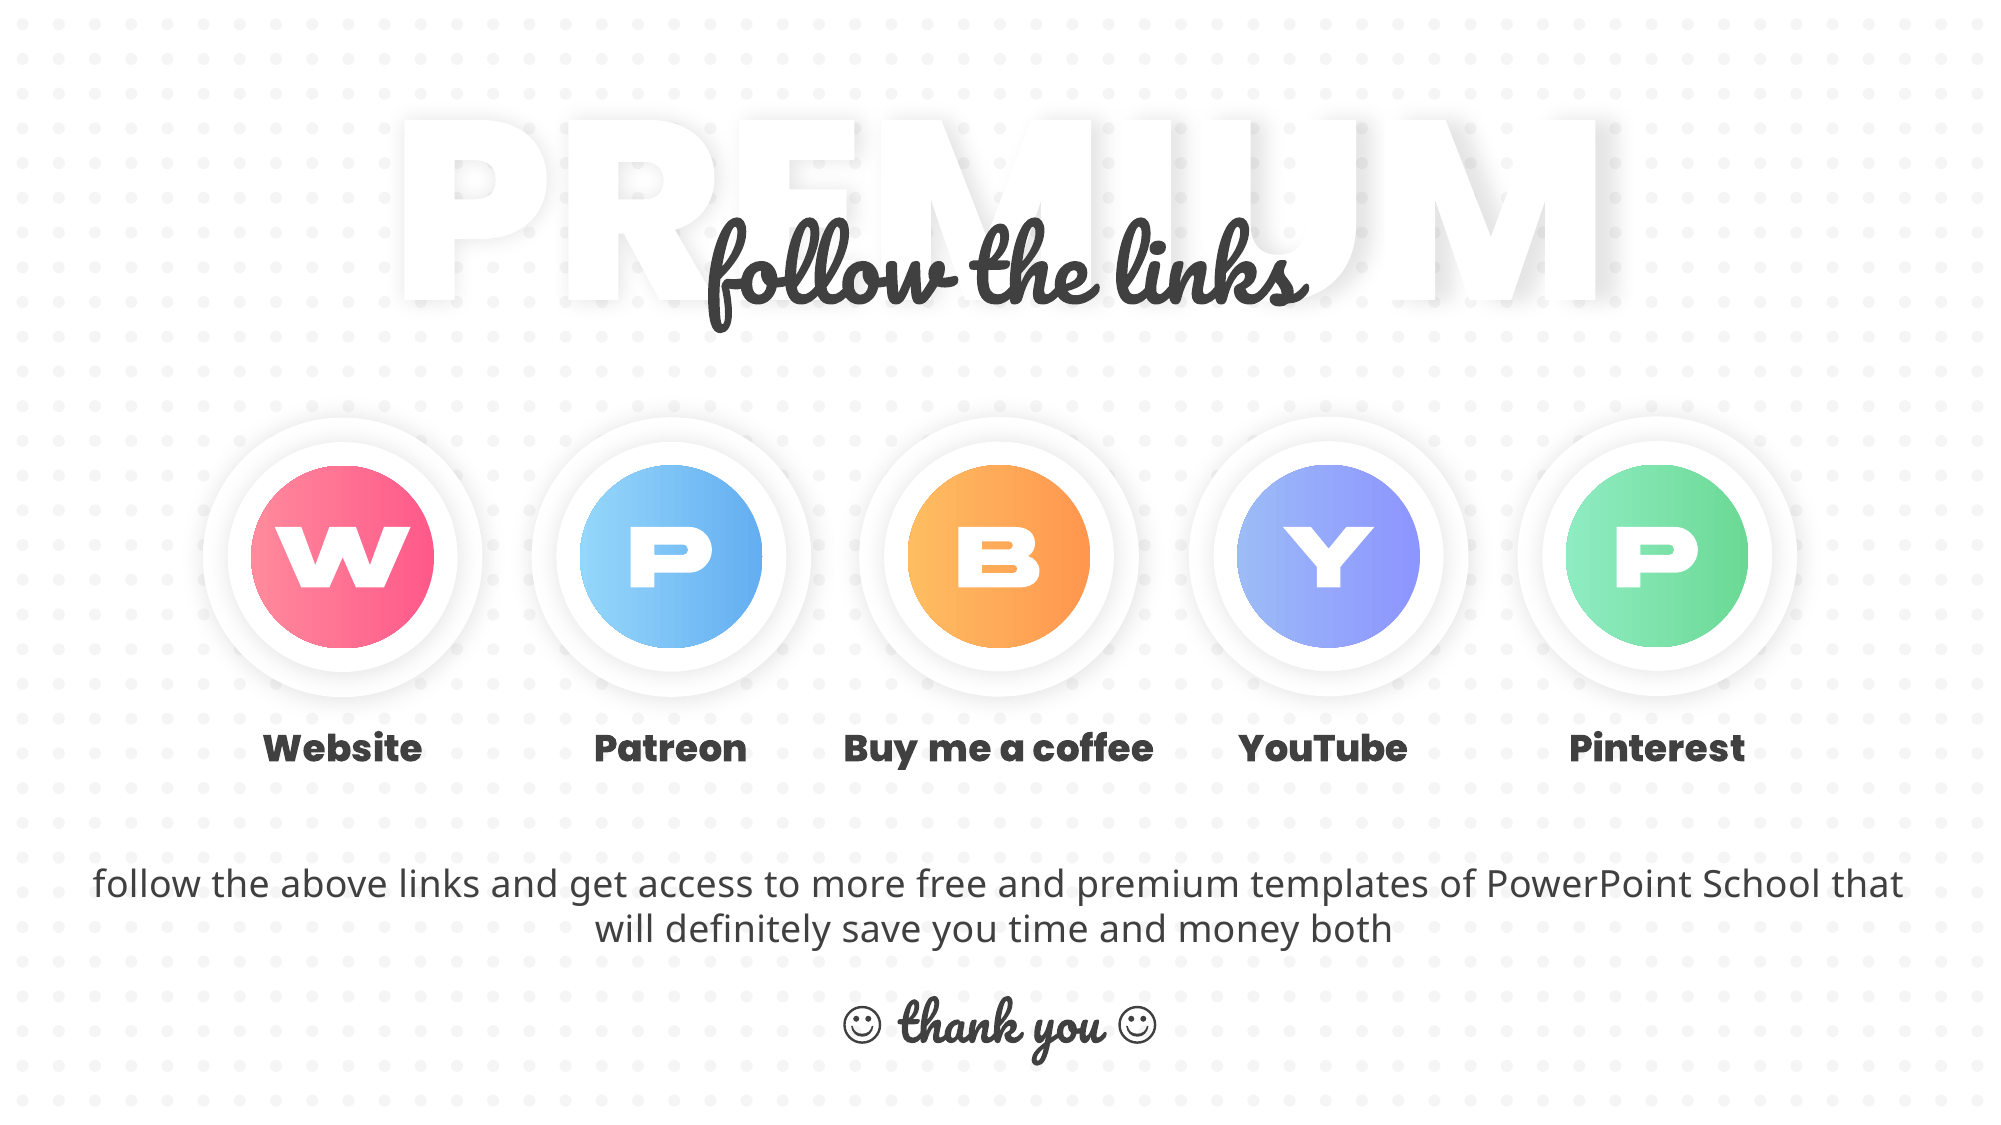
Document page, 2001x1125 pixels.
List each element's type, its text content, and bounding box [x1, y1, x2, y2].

text_box [1187, 415, 1470, 698]
text_box [858, 415, 1140, 698]
text_box [659, 740, 675, 762]
text_box [578, 464, 764, 650]
text_box [595, 734, 617, 762]
text_box [374, 740, 383, 762]
text_box [1629, 735, 1643, 762]
text_box [618, 739, 641, 762]
text_box [893, 740, 919, 770]
text_box [958, 526, 1040, 588]
text_box [1594, 740, 1602, 762]
text_box [642, 735, 657, 762]
text_box [1238, 734, 1265, 762]
text_box [699, 739, 722, 762]
text_box [630, 526, 712, 588]
text_box [1236, 463, 1422, 649]
text_box [1212, 440, 1445, 673]
text_box [845, 734, 868, 762]
text_box [929, 740, 966, 762]
text_box [870, 740, 892, 762]
text_box [274, 526, 411, 588]
text_box [1685, 740, 1707, 762]
text_box [201, 416, 484, 699]
text_box [1282, 526, 1375, 588]
text_box [1709, 740, 1728, 762]
text_box [262, 734, 302, 762]
text_box [1030, 1018, 1108, 1067]
text_box [328, 733, 351, 762]
text_box [303, 740, 325, 762]
text_box [1000, 740, 1024, 762]
text_box [1336, 740, 1359, 762]
text_box [1108, 740, 1130, 762]
text_box [1313, 734, 1335, 762]
text_box [1605, 740, 1628, 762]
text_box [1644, 740, 1667, 762]
text_box [1265, 740, 1288, 762]
text_box follow the above links and get access to more free and premium templates of PowerPoint School that will definitely save you time and money both [63, 852, 1937, 958]
text_box [400, 740, 422, 762]
text_box [1131, 740, 1154, 762]
text_box [723, 740, 746, 762]
text_box [352, 740, 371, 762]
text_box [1541, 439, 1774, 672]
text_box [1564, 463, 1750, 649]
text_box [883, 440, 1115, 673]
text_box [1289, 740, 1312, 762]
text_box [906, 464, 1092, 649]
text_box [1593, 730, 1603, 739]
text_box [1117, 1004, 1158, 1045]
text_box [250, 464, 436, 650]
text_box [226, 441, 459, 674]
text_box [1571, 734, 1592, 762]
text_box [1616, 526, 1698, 588]
text_box [374, 730, 383, 739]
text_box [1361, 733, 1408, 762]
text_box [404, 119, 1596, 334]
text_box [969, 740, 991, 762]
text_box [1516, 415, 1799, 698]
text_box [384, 735, 399, 762]
text_box [555, 440, 788, 673]
text_box [675, 739, 698, 762]
text_box [1730, 735, 1745, 762]
text_box [1056, 731, 1107, 762]
text_box [842, 1004, 883, 1045]
text_box [896, 994, 1025, 1045]
text_box [1033, 740, 1055, 762]
text_box [530, 416, 813, 698]
text_box [1669, 740, 1684, 762]
